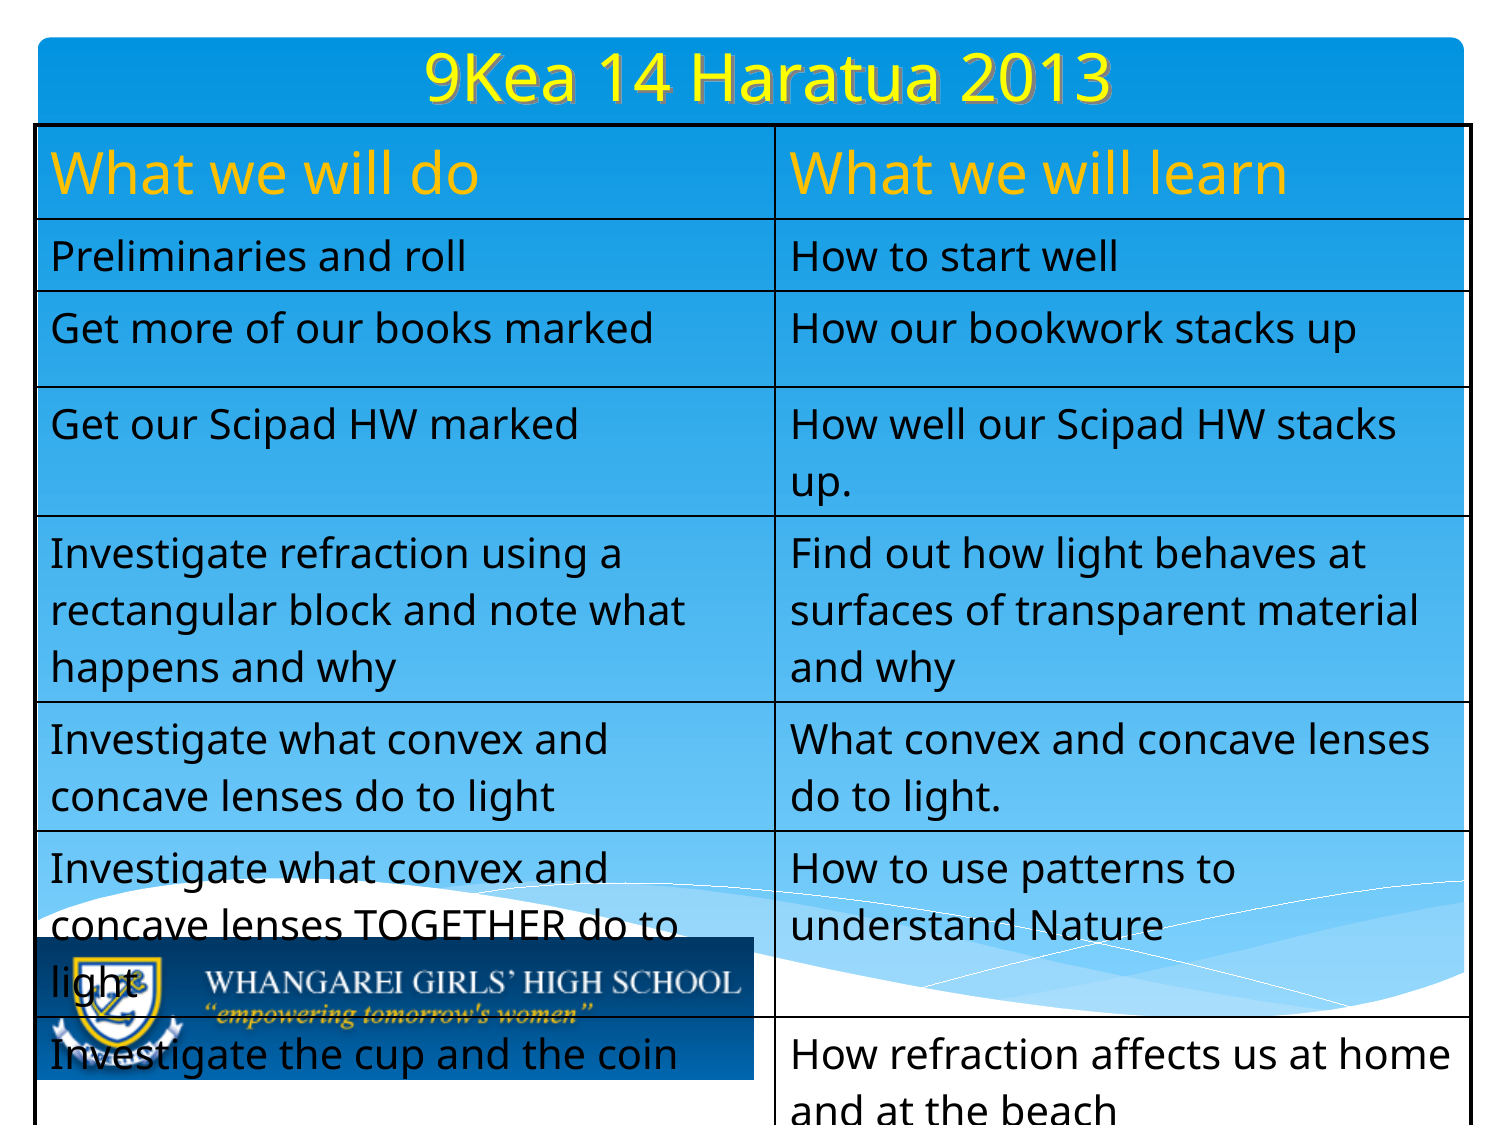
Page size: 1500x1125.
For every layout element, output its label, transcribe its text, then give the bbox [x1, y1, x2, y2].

table_cell Get more of our books marked [37, 292, 774, 386]
text_box 9Kea 14 Haratua 2013 [162, 24, 1375, 123]
table_cell Get our Scipad HW marked [37, 388, 774, 515]
table_cell What convex and concave lenses do to light. [776, 703, 1469, 830]
table_cell How to use patterns to understand Nature [776, 832, 1469, 1016]
table_cell Investigate what convex and concave lenses do to light [37, 703, 774, 830]
table_cell Investigate the cup and the coin [37, 1018, 774, 1125]
table_cell Find out how light behaves at surfaces of transparent material and why [776, 517, 1469, 701]
table_header What we will learn [776, 127, 1469, 218]
table_cell Investigate refraction using a rectangular block and note what happens and why [37, 517, 774, 701]
picture [37, 937, 754, 1080]
table_cell Investigate what convex and concave lenses TOGETHER do to light [37, 832, 774, 1016]
table_header What we will do [37, 127, 774, 218]
table_cell How to start well [776, 220, 1469, 290]
table_cell How refraction affects us at home and at the beach [776, 1018, 1469, 1125]
table_cell Preliminaries and roll [37, 220, 774, 290]
table_cell How well our Scipad HW stacks up. [776, 388, 1469, 515]
table_cell How our bookwork stacks up [776, 292, 1469, 386]
